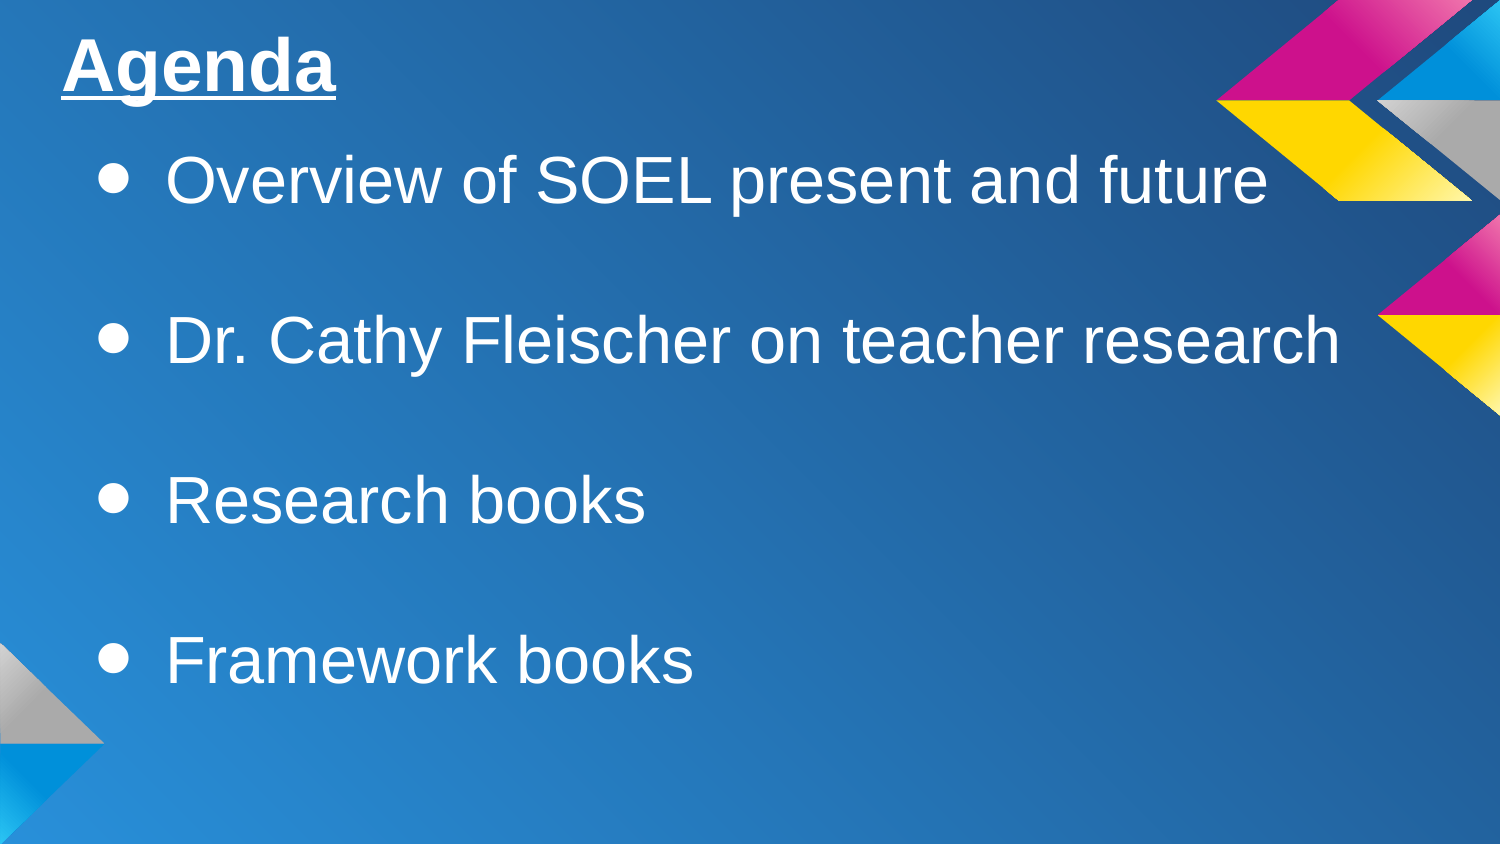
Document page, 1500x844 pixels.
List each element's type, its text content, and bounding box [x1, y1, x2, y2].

list Overview of SOEL present and future Dr. Cathy Fleischer on teacher research Research books Framework books [75, 121, 1425, 793]
title Agenda [46, 23, 1175, 122]
